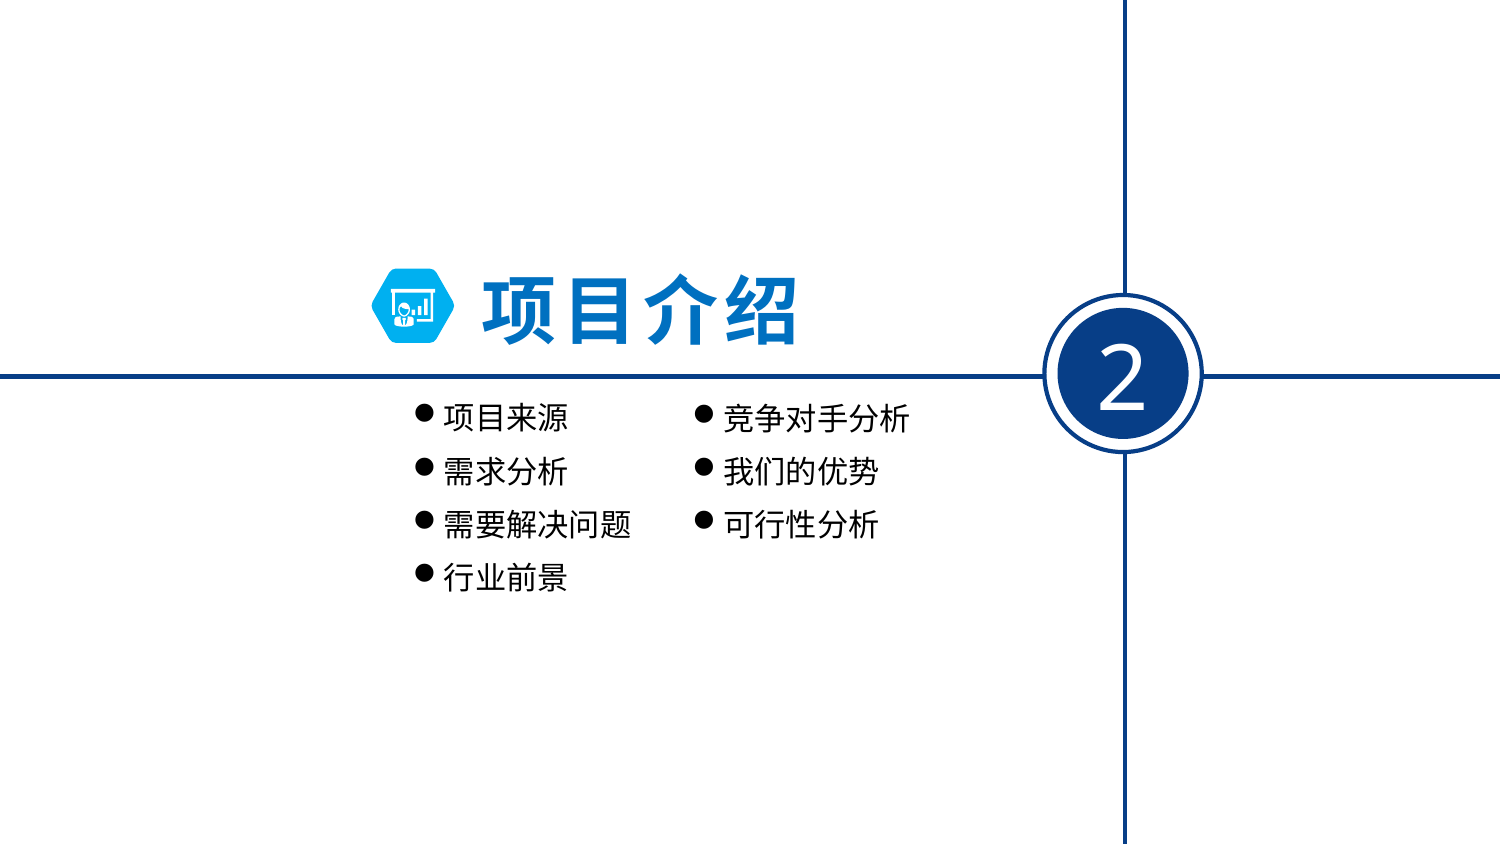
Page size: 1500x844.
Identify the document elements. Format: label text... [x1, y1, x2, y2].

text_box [371, 268, 455, 344]
text_box 2 [1055, 305, 1120, 375]
text_box 需要解决问题 [412, 505, 692, 543]
text_box 行业前景 [412, 558, 743, 596]
text_box 我们的优势 [692, 452, 1022, 491]
text_box [1043, 385, 1120, 455]
text_box 2 [1129, 306, 1191, 375]
text_box 竞争对手分析 [692, 399, 1022, 437]
text_box [1042, 292, 1120, 375]
text_box [1129, 293, 1204, 375]
text_box 项目来源 [412, 398, 743, 437]
text_box 2 [1056, 385, 1120, 441]
text_box 需求分析 [412, 452, 692, 490]
text_box [1129, 385, 1204, 454]
text_box 2 [1129, 385, 1190, 441]
text_box 项目介绍 [466, 256, 825, 362]
text_box 可行性分析 [692, 505, 1022, 543]
